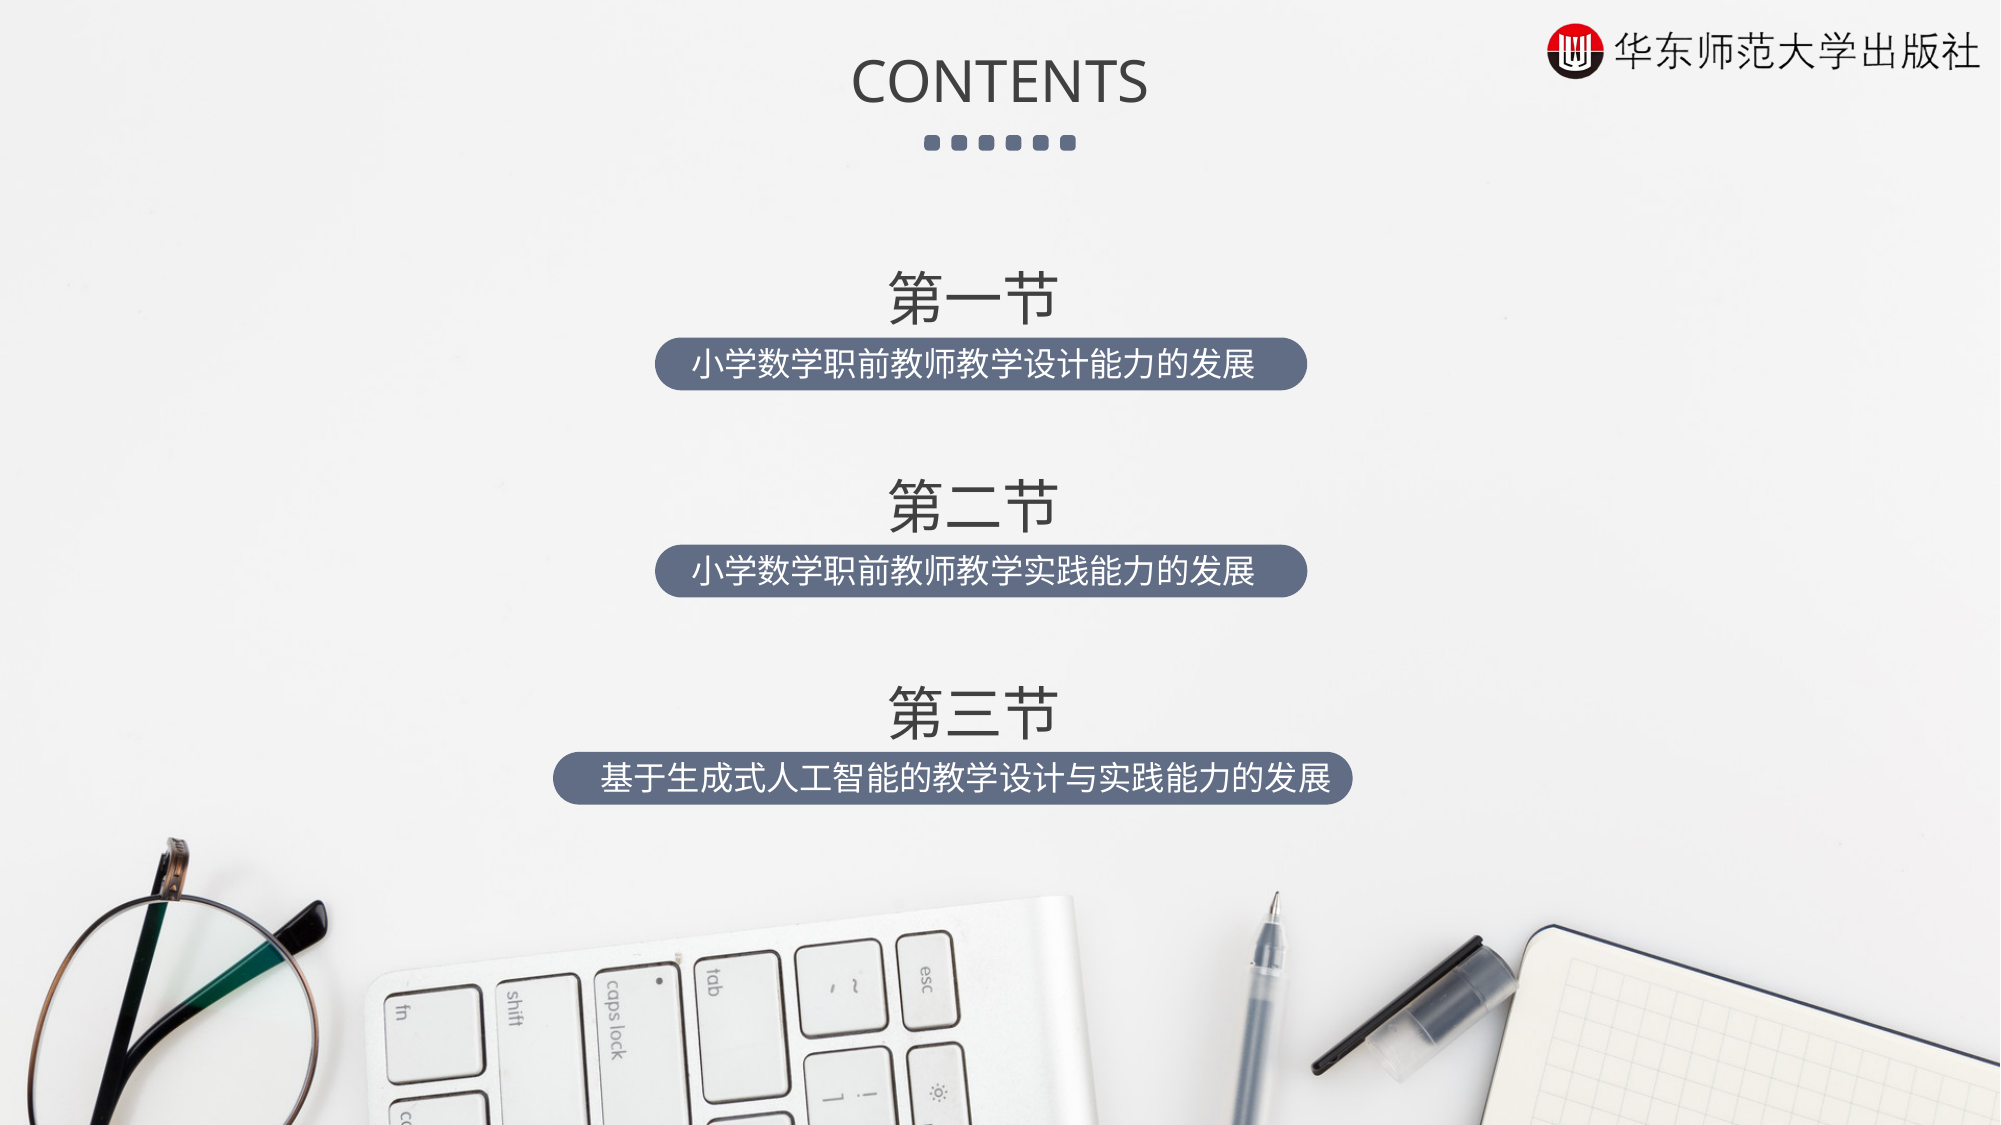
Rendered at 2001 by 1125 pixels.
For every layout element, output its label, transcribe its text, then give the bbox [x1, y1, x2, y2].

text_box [1536, 13, 1989, 83]
text_box 第三节 [836, 676, 1111, 747]
picture [0, 0, 2000, 1125]
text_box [654, 262, 1308, 391]
text_box CONTENTS [785, 44, 1215, 115]
text_box 基于生成式人工智能的教学设计与实践能力的发展 [573, 757, 1359, 798]
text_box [924, 135, 1076, 151]
text_box [552, 750, 1346, 806]
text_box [655, 469, 1308, 598]
